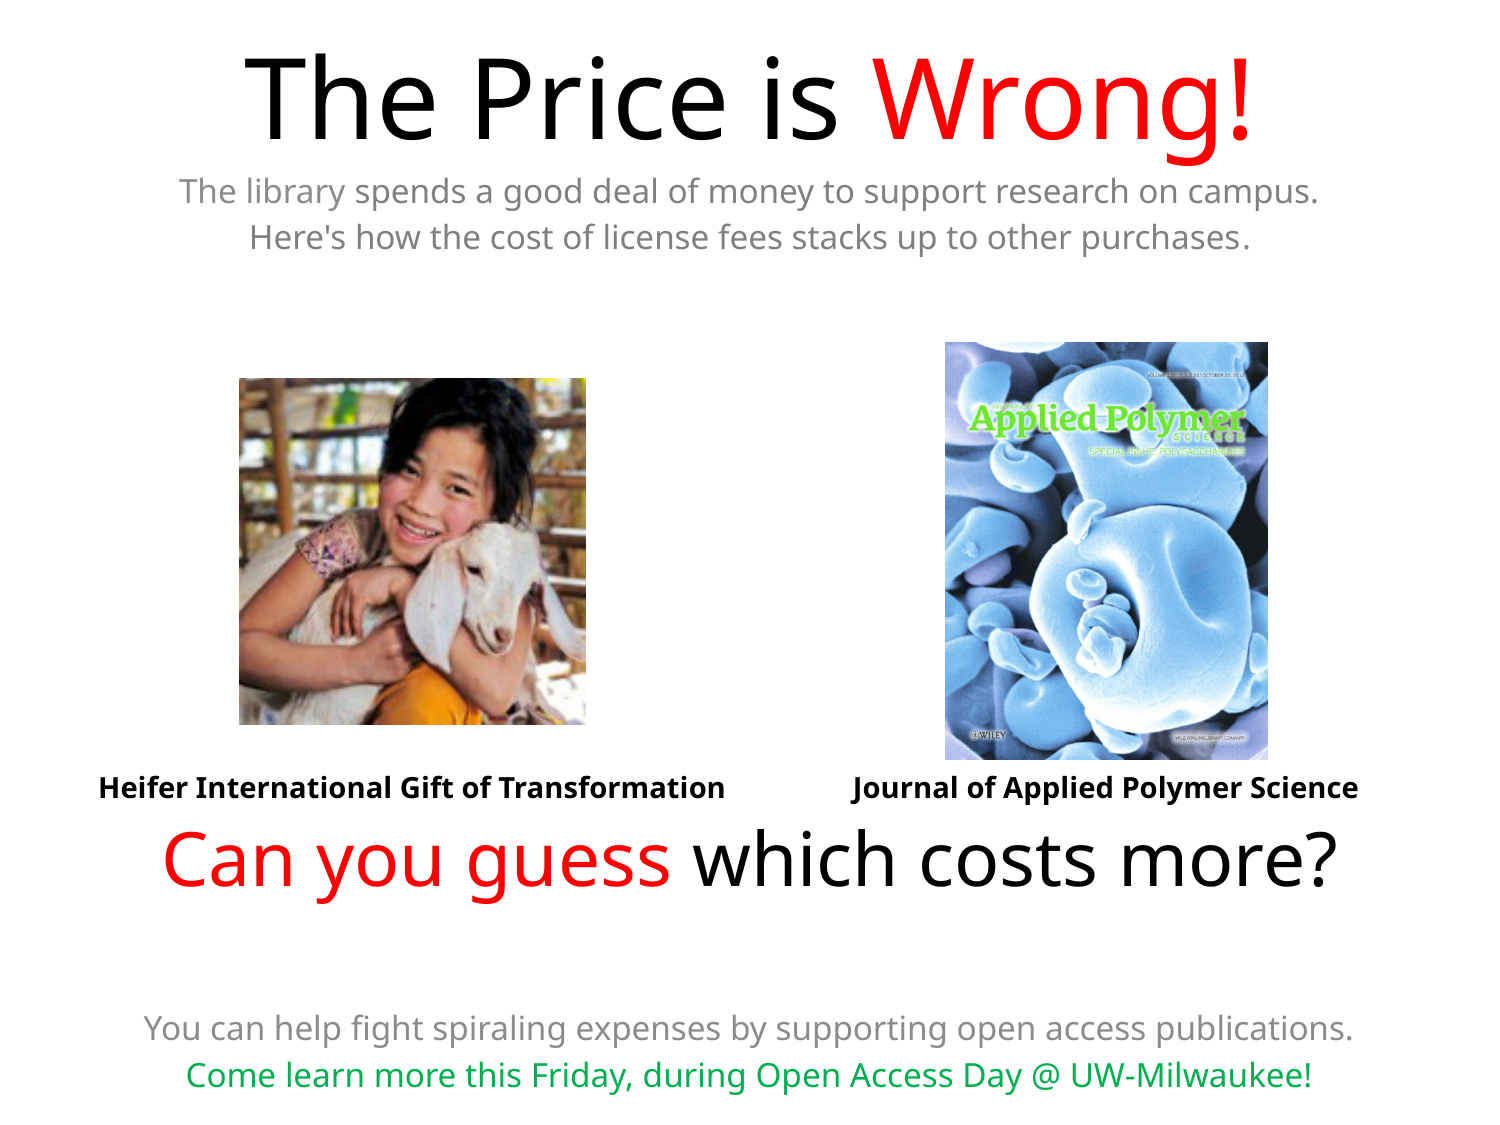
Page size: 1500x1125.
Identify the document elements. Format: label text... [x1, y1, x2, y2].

title The Price is Wrong! [0, 2, 1500, 162]
text_box Journal of Applied Polymer Science [750, 762, 1463, 804]
subtitle The library spends a good deal of money to support research on campus. Here's how the cost of license fees stacks up to other purchases. [0, 162, 1500, 288]
text_box You can help fight spiraling expenses by supporting open access publications. Come learn more this Friday, during Open Access Day @ UW-Milwaukee! [0, 999, 1500, 1125]
picture [239, 378, 586, 725]
text_box Heifer International Gift of Transformation [24, 762, 750, 804]
picture [944, 342, 1268, 760]
text_box Can you guess which costs more? [0, 804, 1500, 909]
